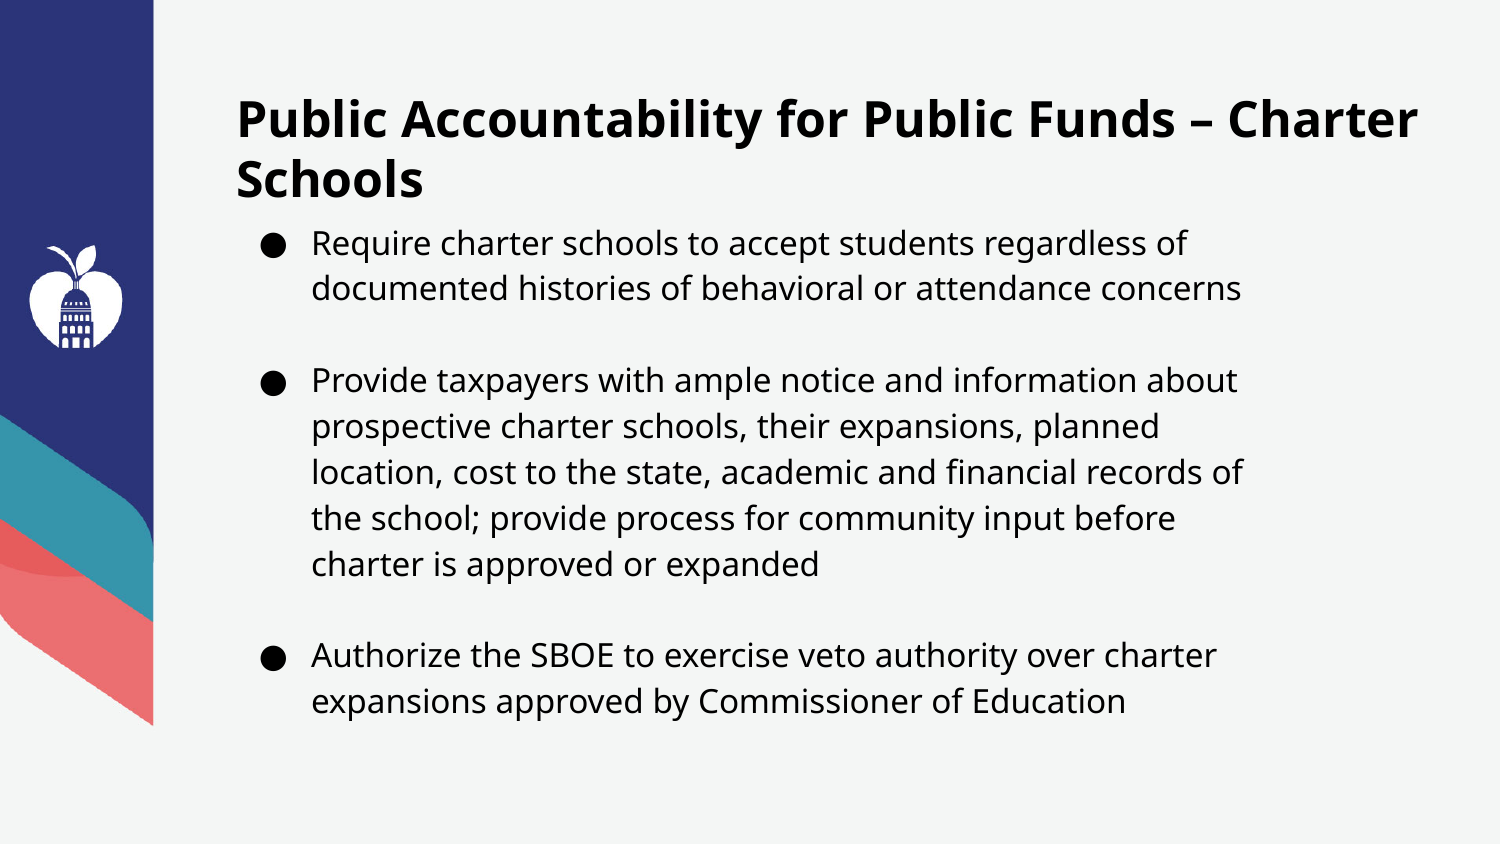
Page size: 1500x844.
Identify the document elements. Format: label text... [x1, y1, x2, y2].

picture [0, 0, 1500, 844]
title Public Accountability for Public Funds – Charter Schools [221, 72, 1449, 167]
list Require charter schools to accept students regardless of documented histories of behavioral or attendance concerns Provide taxpayers with ample notice and information about prospective charter schools, their expansions, planned location, cost to the state, academic and financial records of the school; provide process for community input before charter is approved or expanded Authorize the SBOE to exercise veto authority over charter expansions approved by Commissioner of Education [221, 200, 1286, 750]
